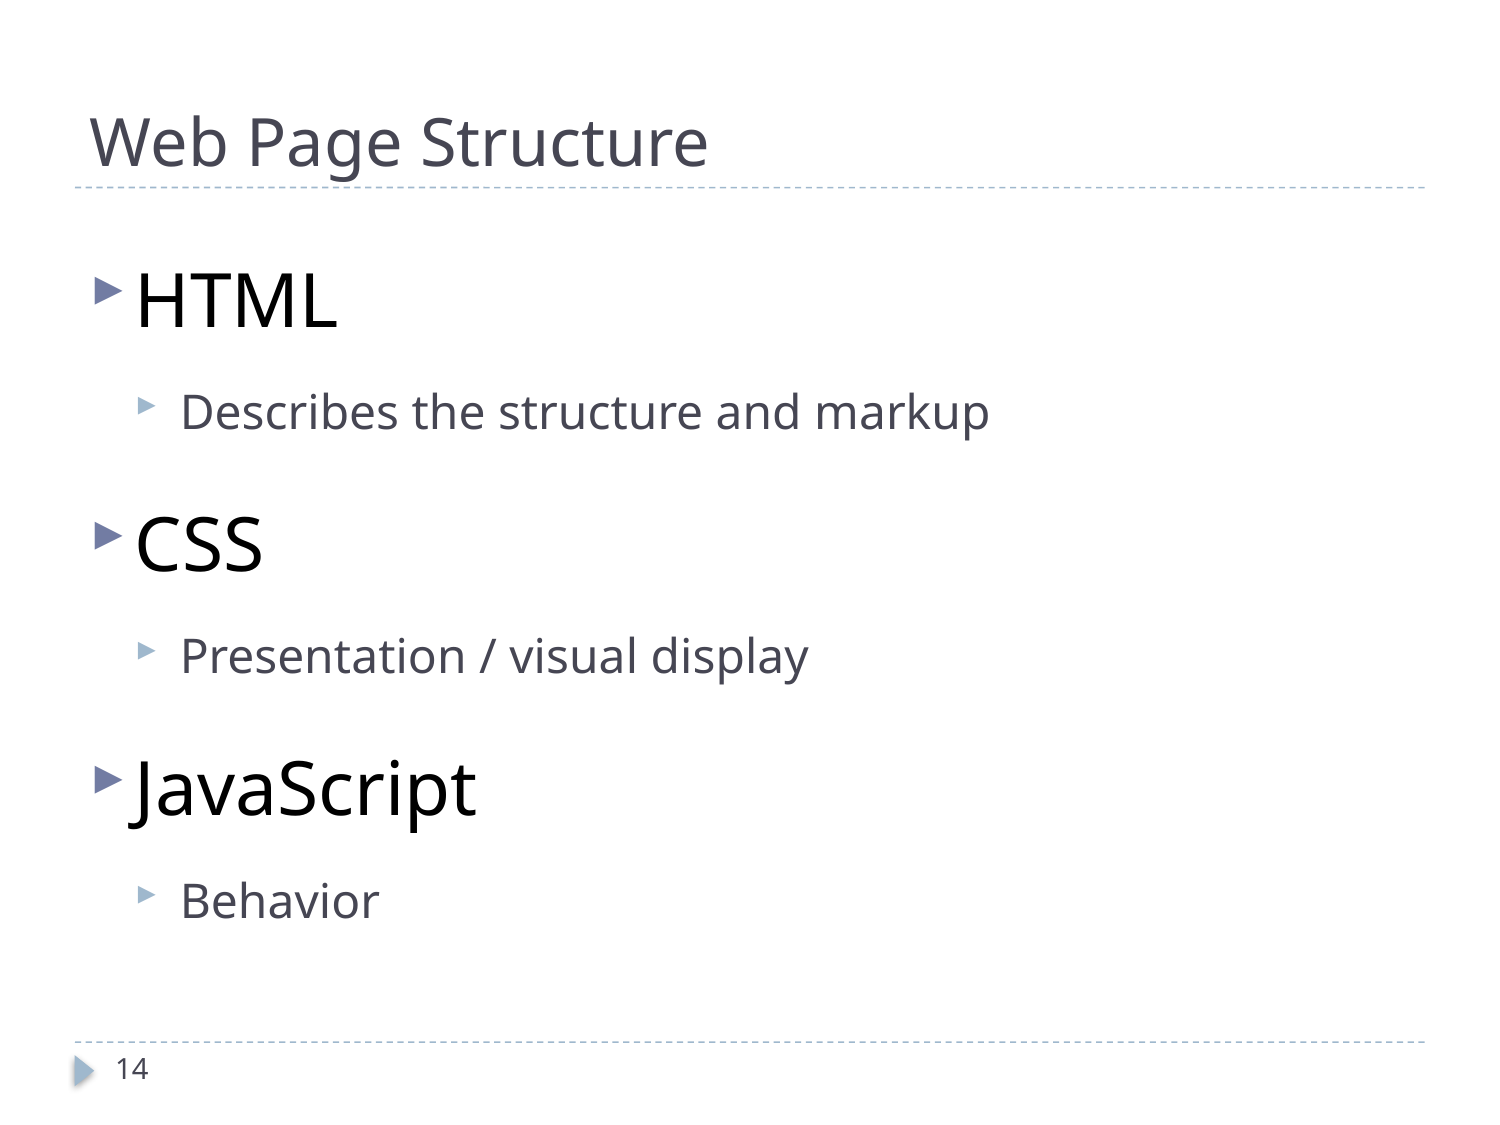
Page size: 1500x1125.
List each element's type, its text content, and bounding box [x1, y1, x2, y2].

list HTML Describes the structure and markup CSS Presentation / visual display JavaScript Behavior [75, 200, 1425, 1010]
title Web Page Structure [75, 24, 1425, 188]
slide_number 14 [100, 1042, 426, 1103]
